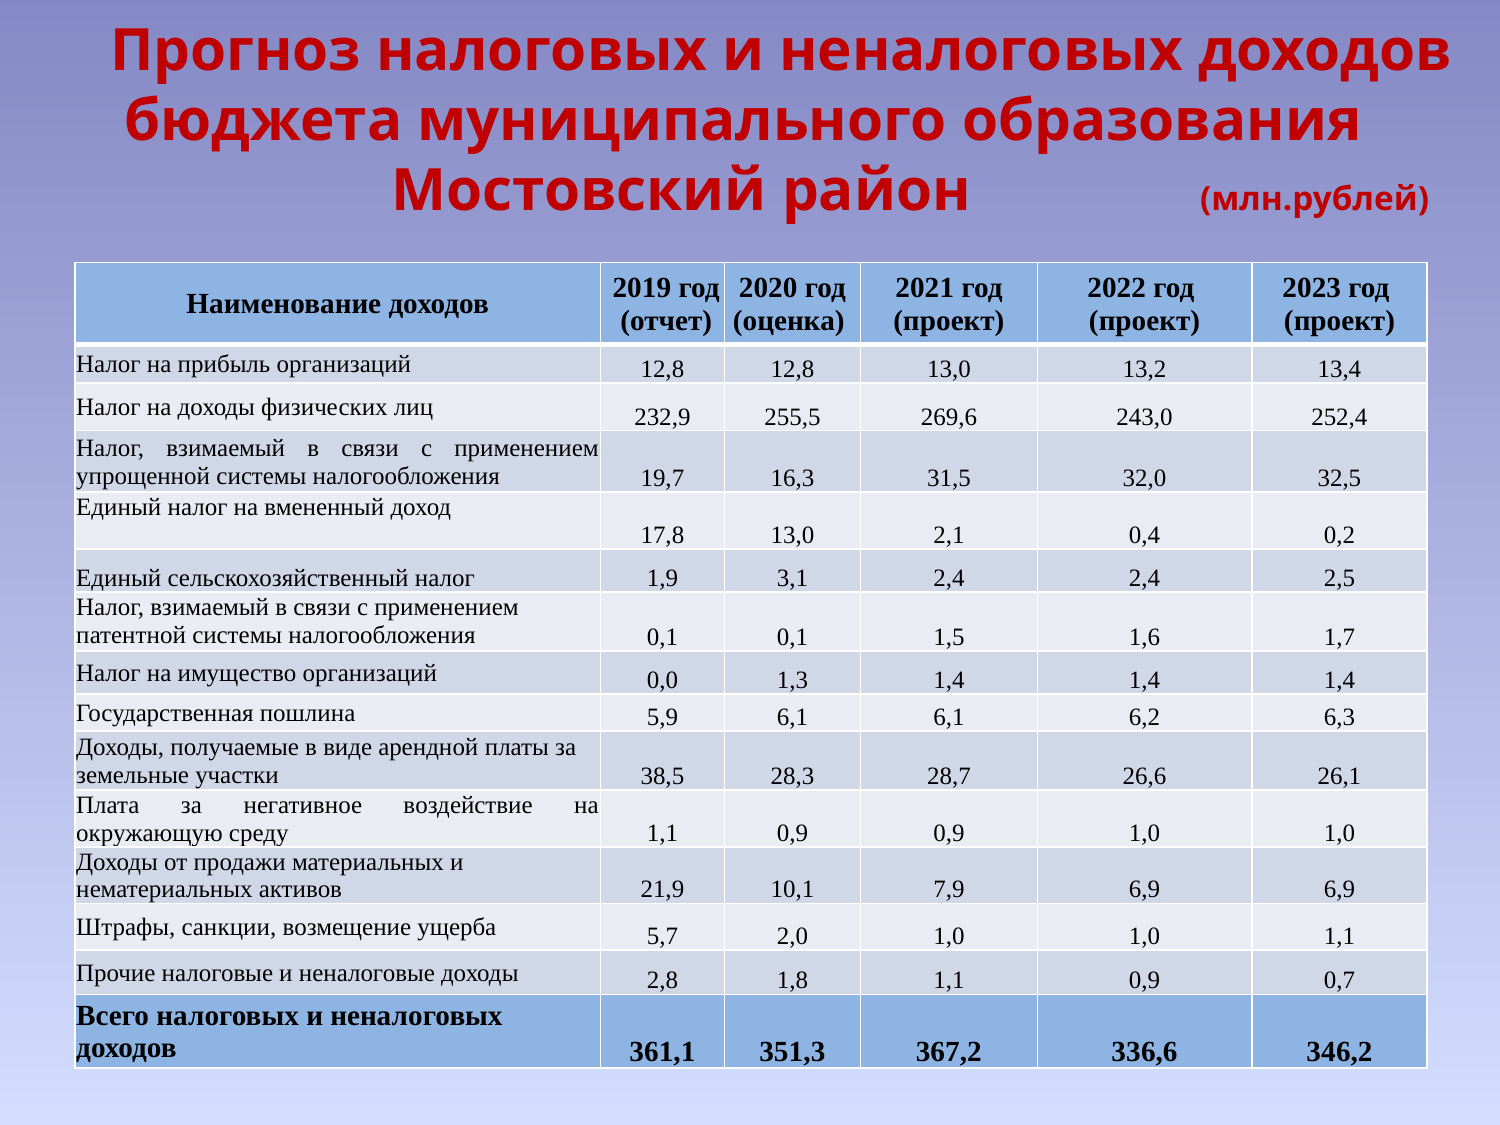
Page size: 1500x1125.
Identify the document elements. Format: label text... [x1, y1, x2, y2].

table_cell Доходы, получаемые в виде арендной платы за земельные участки [76, 732, 600, 789]
table_cell 1,6 [1038, 593, 1251, 650]
table_cell 3,1 [725, 550, 860, 591]
table_cell 0,7 [1253, 951, 1426, 994]
table_cell 6,3 [1253, 695, 1426, 730]
table_cell Плата за негативное воздействие на окружающую среду [76, 791, 600, 846]
table_cell 5,9 [601, 695, 724, 730]
table_header 2019 год (отчет) [601, 263, 724, 342]
table_cell Налог, взимаемый в связи с применением упрощенной системы налогообложения [76, 431, 600, 491]
table_cell 32,0 [1038, 431, 1251, 491]
table_cell 0,9 [861, 791, 1037, 846]
table_cell 0,0 [601, 652, 724, 693]
table_cell Налог на имущество организаций [76, 652, 600, 693]
table_cell 26,1 [1253, 732, 1426, 789]
table_cell 361,1 [601, 995, 724, 1067]
table_cell 26,6 [1038, 732, 1251, 789]
table_cell 5,7 [601, 904, 724, 949]
table_cell Прочие налоговые и неналоговые доходы [76, 951, 600, 994]
table_cell 0,1 [725, 593, 860, 650]
table_header 2021 год (проект) [861, 263, 1037, 342]
table_cell Налог на доходы физических лиц [76, 384, 600, 430]
table_cell 0,1 [601, 593, 724, 650]
table_cell 28,7 [861, 732, 1037, 789]
table_cell 0,4 [1038, 493, 1251, 548]
table_header 2023 год (проект) [1253, 263, 1426, 342]
table_cell 38,5 [601, 732, 724, 789]
table_cell 1,1 [601, 791, 724, 846]
table_cell 13,2 [1038, 347, 1251, 382]
table_cell 13,0 [725, 493, 860, 548]
table_cell 0,2 [1253, 493, 1426, 548]
table_cell Налог на прибыль организаций [76, 347, 600, 382]
table_cell 1,4 [1253, 652, 1426, 693]
table_cell 2,8 [601, 951, 724, 994]
table_cell 252,4 [1253, 384, 1426, 430]
table_cell 336,6 [1038, 995, 1251, 1067]
table_cell 1,0 [1038, 791, 1251, 846]
table_cell 2,5 [1253, 550, 1426, 591]
table_cell 17,8 [601, 493, 724, 548]
table_cell 32,5 [1253, 431, 1426, 491]
table_cell Налог, взимаемый в связи с применением патентной системы налогообложения [76, 593, 600, 650]
table_cell 243,0 [1038, 384, 1251, 430]
table_cell 367,2 [861, 995, 1037, 1067]
table_cell 2,4 [1038, 550, 1251, 591]
table_cell 1,5 [861, 593, 1037, 650]
title Прогноз налоговых и неналоговых доходов бюджета муниципального образования Мостовский район (млн.рублей) [41, 101, 1500, 173]
table_cell 19,7 [601, 431, 724, 491]
table_cell 28,3 [725, 732, 860, 789]
table_cell 12,8 [725, 347, 860, 382]
table_cell 1,1 [861, 951, 1037, 994]
table_cell 6,9 [1253, 848, 1426, 903]
table_cell 232,9 [601, 384, 724, 430]
table_cell 1,3 [725, 652, 860, 693]
table_cell 12,8 [601, 347, 724, 382]
table_cell 21,9 [601, 848, 724, 903]
table_cell 13,4 [1253, 347, 1426, 382]
table_cell 2,0 [725, 904, 860, 949]
table_cell Государственная пошлина [76, 695, 600, 730]
table_cell 1,9 [601, 550, 724, 591]
table_cell 0,9 [725, 791, 860, 846]
table_cell 1,0 [861, 904, 1037, 949]
table_cell 346,2 [1253, 995, 1426, 1067]
table_cell 1,8 [725, 951, 860, 994]
table_header Наименование доходов [76, 263, 600, 342]
table_cell 6,2 [1038, 695, 1251, 730]
table_cell Доходы от продажи материальных и нематериальных активов [76, 848, 600, 903]
table_cell 1,7 [1253, 593, 1426, 650]
table_cell 7,9 [861, 848, 1037, 903]
table_cell 269,6 [861, 384, 1037, 430]
table_cell 2,1 [861, 493, 1037, 548]
table_cell 0,9 [1038, 951, 1251, 994]
table_cell 6,1 [725, 695, 860, 730]
table_cell 16,3 [725, 431, 860, 491]
table_cell Единый сельскохозяйственный налог [76, 550, 600, 591]
table_cell 13,0 [861, 347, 1037, 382]
table_cell 1,4 [1038, 652, 1251, 693]
table_cell 2,4 [861, 550, 1037, 591]
table_cell 1,0 [1253, 791, 1426, 846]
table_header 2020 год (оценка) [725, 263, 860, 342]
table_cell 6,1 [861, 695, 1037, 730]
table_cell 10,1 [725, 848, 860, 903]
table_header 2022 год (проект) [1038, 263, 1251, 342]
table_cell 1,0 [1038, 904, 1251, 949]
table_cell Штрафы, санкции, возмещение ущерба [76, 904, 600, 949]
table_cell 1,4 [861, 652, 1037, 693]
table_cell 255,5 [725, 384, 860, 430]
table_cell 31,5 [861, 431, 1037, 491]
table_cell 1,1 [1253, 904, 1426, 949]
table_cell Всего налоговых и неналоговых доходов [76, 995, 600, 1067]
table_cell 6,9 [1038, 848, 1251, 903]
table_cell 351,3 [725, 995, 860, 1067]
table_cell Единый налог на вмененный доход [76, 493, 600, 548]
